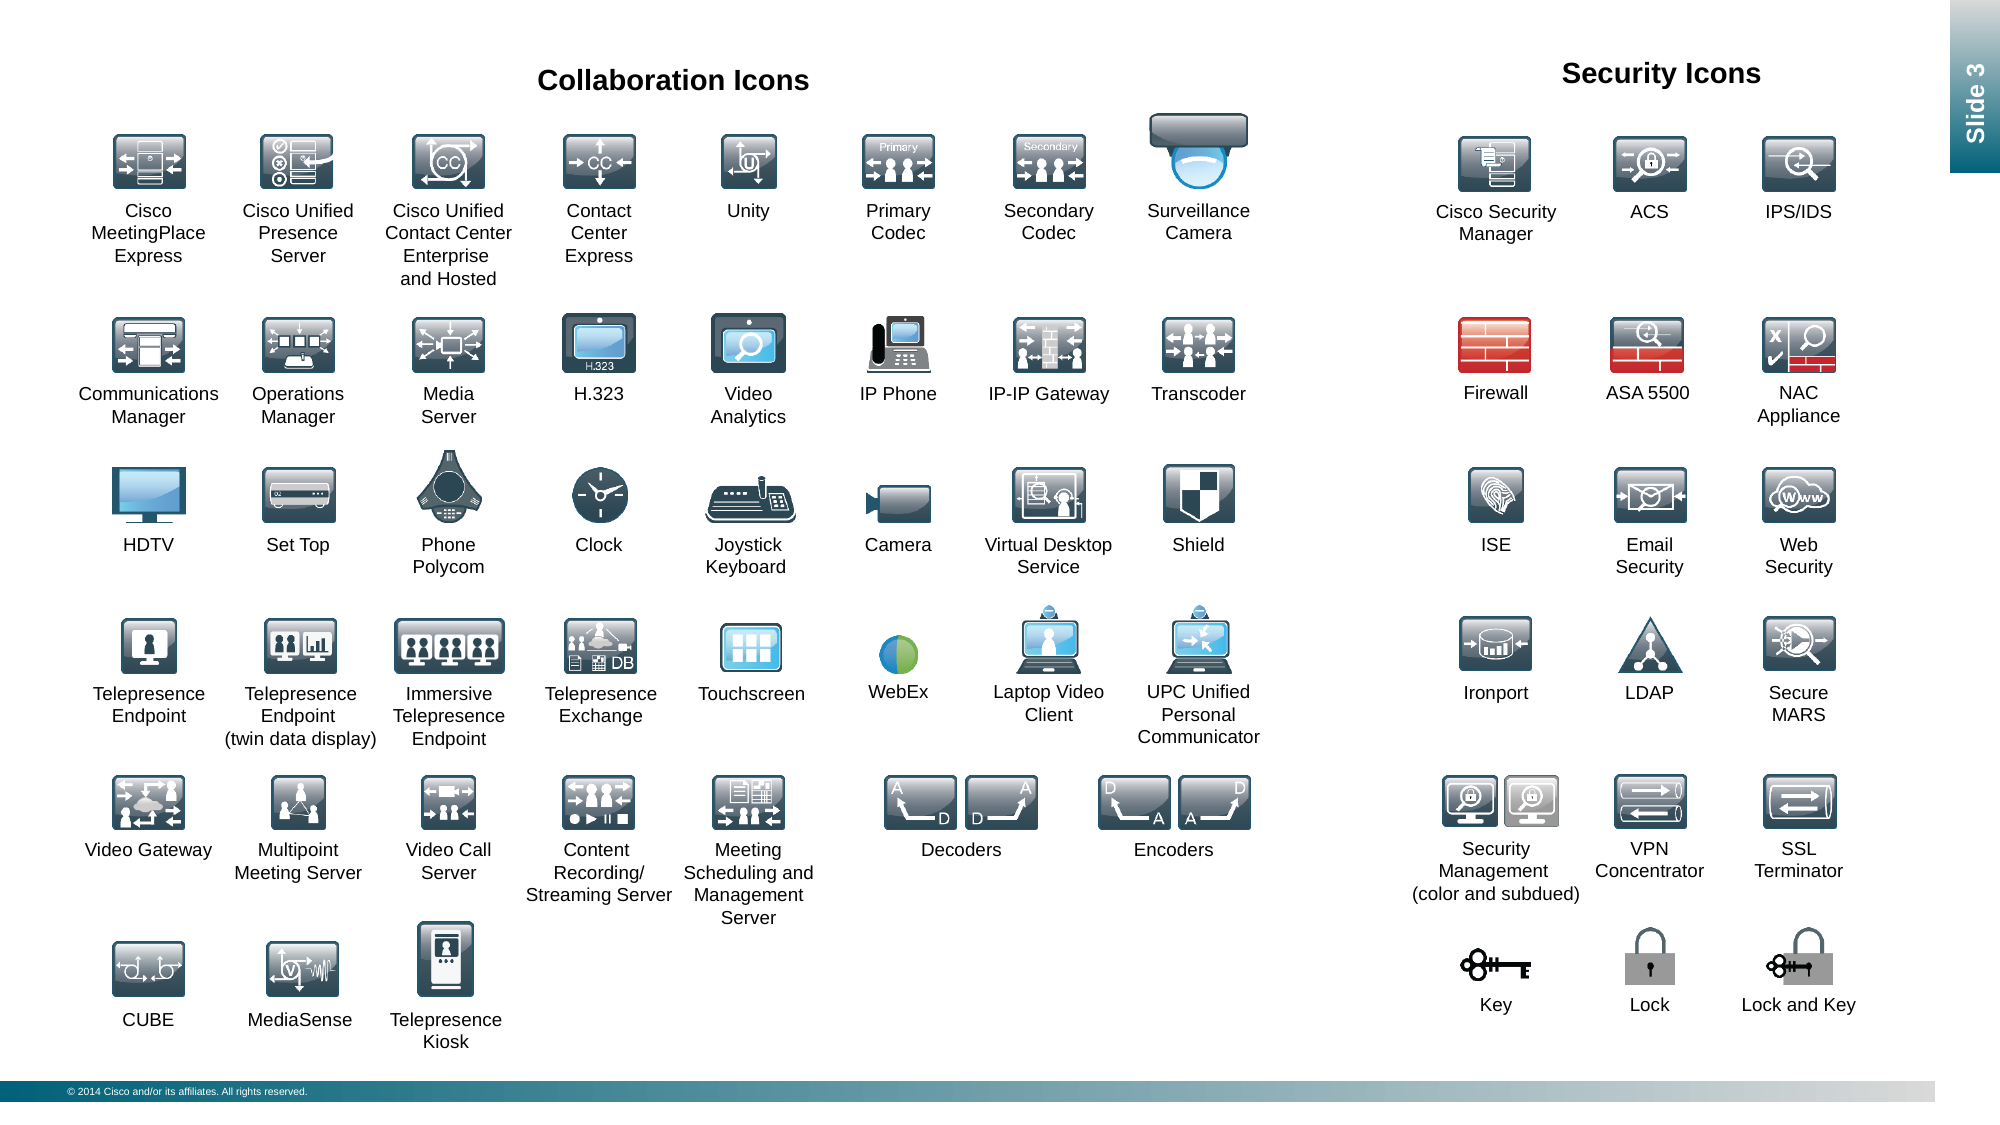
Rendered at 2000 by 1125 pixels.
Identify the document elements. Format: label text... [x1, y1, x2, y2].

picture [1460, 948, 1532, 981]
text_box CUBE [51, 1000, 203, 1038]
text_box Lock and Key [1723, 985, 1875, 1023]
text_box Collaboration Icons [73, 53, 1274, 117]
picture [271, 774, 327, 831]
text_box Email Security [1577, 524, 1723, 585]
picture [1763, 773, 1837, 829]
picture [1762, 136, 1836, 192]
text_box IP Phone [842, 374, 952, 412]
picture [265, 941, 339, 997]
picture [1166, 605, 1232, 674]
text_box Security Management (color and subdued) [1396, 829, 1596, 912]
text_box H.323 [523, 374, 673, 412]
picture [704, 475, 796, 523]
picture [1625, 927, 1675, 986]
picture [259, 134, 338, 190]
picture [393, 618, 505, 674]
picture [1762, 317, 1836, 373]
picture [562, 313, 637, 373]
picture [1503, 775, 1559, 827]
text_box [1949, 0, 2000, 174]
picture [1149, 113, 1248, 190]
text_box Contact Center Express [546, 191, 672, 274]
text_box SSL Terminator [1723, 829, 1875, 889]
picture [262, 467, 336, 523]
text_box Telepresence Endpoint (twin data display) [206, 674, 395, 757]
text_box Lock [1574, 985, 1723, 1023]
text_box Virtual Desktop Service [962, 525, 1135, 585]
picture [111, 317, 185, 373]
picture [1614, 773, 1688, 829]
picture [1162, 464, 1236, 523]
text_box ACS [1600, 192, 1700, 230]
picture [416, 450, 482, 523]
picture [1442, 775, 1498, 827]
picture [111, 941, 185, 997]
text_box ISE [1442, 525, 1550, 563]
text_box ASA 5500 [1575, 373, 1721, 412]
text_box Encoders [1098, 836, 1250, 868]
text_box UPC Unified Personal Communicator [1119, 672, 1278, 755]
text_box Video Gateway [51, 830, 214, 868]
picture [1177, 774, 1251, 831]
text_box Multipoint Meeting Server [214, 830, 382, 891]
picture [1458, 136, 1532, 192]
picture [879, 635, 918, 674]
picture [261, 317, 335, 373]
text_box Decoders [886, 836, 1037, 868]
text_box Media Server [380, 374, 517, 435]
picture [562, 774, 636, 831]
picture [1762, 467, 1836, 523]
text_box Firewall [1423, 373, 1569, 412]
picture [112, 134, 186, 190]
text_box Communications Manager [59, 374, 222, 435]
text_box Secure MARS [1727, 673, 1871, 733]
picture [572, 467, 628, 523]
picture [420, 774, 476, 831]
picture [1097, 774, 1171, 831]
picture [1762, 615, 1836, 672]
text_box Video Call Server [382, 830, 520, 891]
picture [1610, 317, 1684, 374]
picture [1458, 615, 1532, 672]
text_box Secondary Codec [968, 191, 1123, 251]
text_box Camera [844, 525, 953, 563]
picture [1468, 467, 1524, 523]
text_box Laptop Video Client [973, 672, 1125, 733]
text_box Operations Manager [222, 374, 374, 435]
text_box Clock [523, 525, 675, 563]
picture [1012, 134, 1086, 190]
picture [264, 618, 338, 674]
text_box Shield [1135, 525, 1274, 563]
picture [964, 774, 1038, 831]
text_box IPS/IDS [1726, 192, 1872, 230]
text_box Surveillance Camera [1123, 191, 1274, 251]
text_box Touchscreen [655, 674, 849, 712]
picture [721, 134, 777, 190]
picture [564, 618, 638, 674]
text_box Telepresence Endpoint [52, 674, 206, 734]
text_box Content Recording/ Streaming Server [502, 830, 696, 913]
picture [121, 618, 177, 674]
picture [1617, 615, 1683, 673]
picture [562, 134, 636, 190]
text_box IP-IP Gateway [952, 374, 1102, 412]
picture [1614, 467, 1688, 523]
text_box Cisco Security Manager [1420, 192, 1572, 252]
picture [417, 921, 474, 997]
text_box HDTV [73, 525, 224, 563]
text_box Set Top [224, 525, 373, 563]
picture [1457, 317, 1532, 374]
text_box Transcoder [1102, 374, 1296, 412]
text_box Video Analytics [673, 374, 824, 435]
text_box Immersive Telepresence Endpoint [395, 674, 546, 757]
text_box Unity [699, 191, 798, 229]
picture [411, 134, 485, 190]
picture [1161, 317, 1235, 373]
picture [1012, 317, 1086, 373]
text_box LDAP [1600, 673, 1700, 711]
picture [866, 315, 931, 373]
picture [411, 317, 485, 373]
picture [720, 623, 782, 672]
text_box Phone Polycom [373, 525, 524, 585]
text_box Ironport [1447, 673, 1545, 711]
picture [861, 134, 935, 190]
text_box Meeting Scheduling and Management Server [651, 830, 846, 936]
text_box Security Icons [1415, 47, 1909, 111]
picture [112, 467, 186, 523]
picture [111, 774, 185, 831]
picture [884, 774, 958, 831]
text_box MediaSense [203, 1000, 363, 1038]
text_box Key [1420, 985, 1572, 1023]
text_box Cisco Unified Contact Center Enterprise and Hosted [351, 191, 546, 296]
picture [1016, 605, 1082, 674]
text_box Primary Codec [825, 191, 968, 251]
picture [1012, 467, 1086, 523]
text_box Joystick Keyboard [673, 525, 824, 585]
text_box Web Security [1732, 524, 1865, 585]
text_box NAC Appliance [1723, 373, 1875, 434]
text_box Telepresence Kiosk [363, 1000, 529, 1060]
text_box Telepresence Exchange [546, 674, 698, 734]
picture [1765, 927, 1833, 986]
picture [711, 774, 785, 831]
text_box VPN Concentrator [1596, 829, 1723, 889]
text_box WebEx [819, 672, 978, 710]
picture [1613, 136, 1687, 192]
text_box Cisco MeetingPlace Express [73, 191, 213, 274]
text_box Cisco Unified Presence Server [213, 191, 351, 274]
picture [866, 485, 931, 523]
picture [711, 313, 786, 373]
